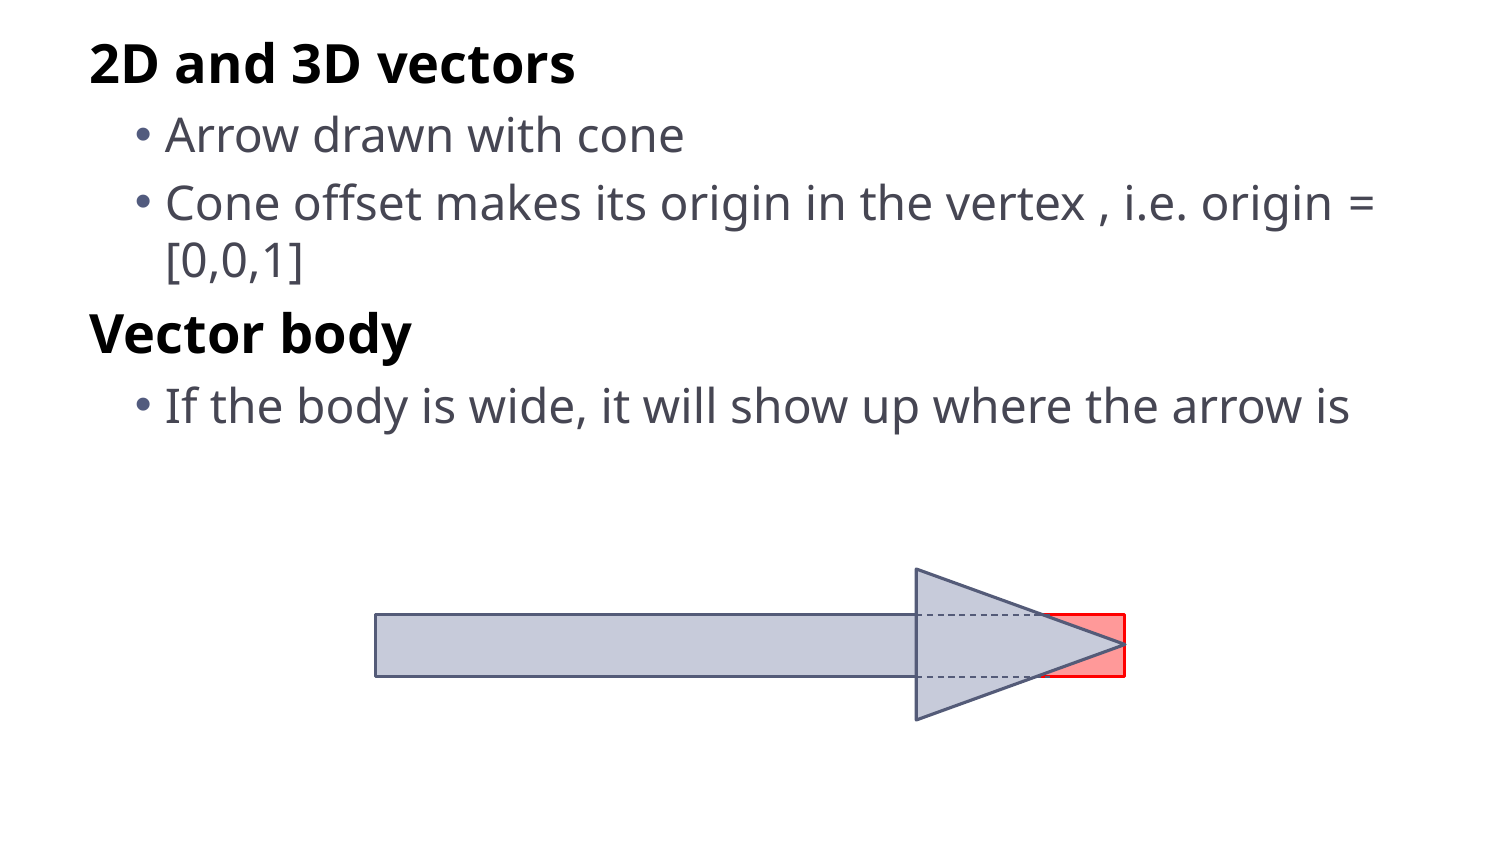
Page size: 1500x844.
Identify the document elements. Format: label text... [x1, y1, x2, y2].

text_box [1046, 613, 1126, 642]
text_box [914, 567, 1127, 722]
list 2D and 3D vectors Arrow drawn with cone Cone offset makes its origin in the vertex , i.e. origin = [0,0,1] Vector body If the body is wide, it will show up where the arrow is [75, 21, 1475, 835]
text_box [374, 613, 914, 678]
text_box [1046, 647, 1126, 678]
